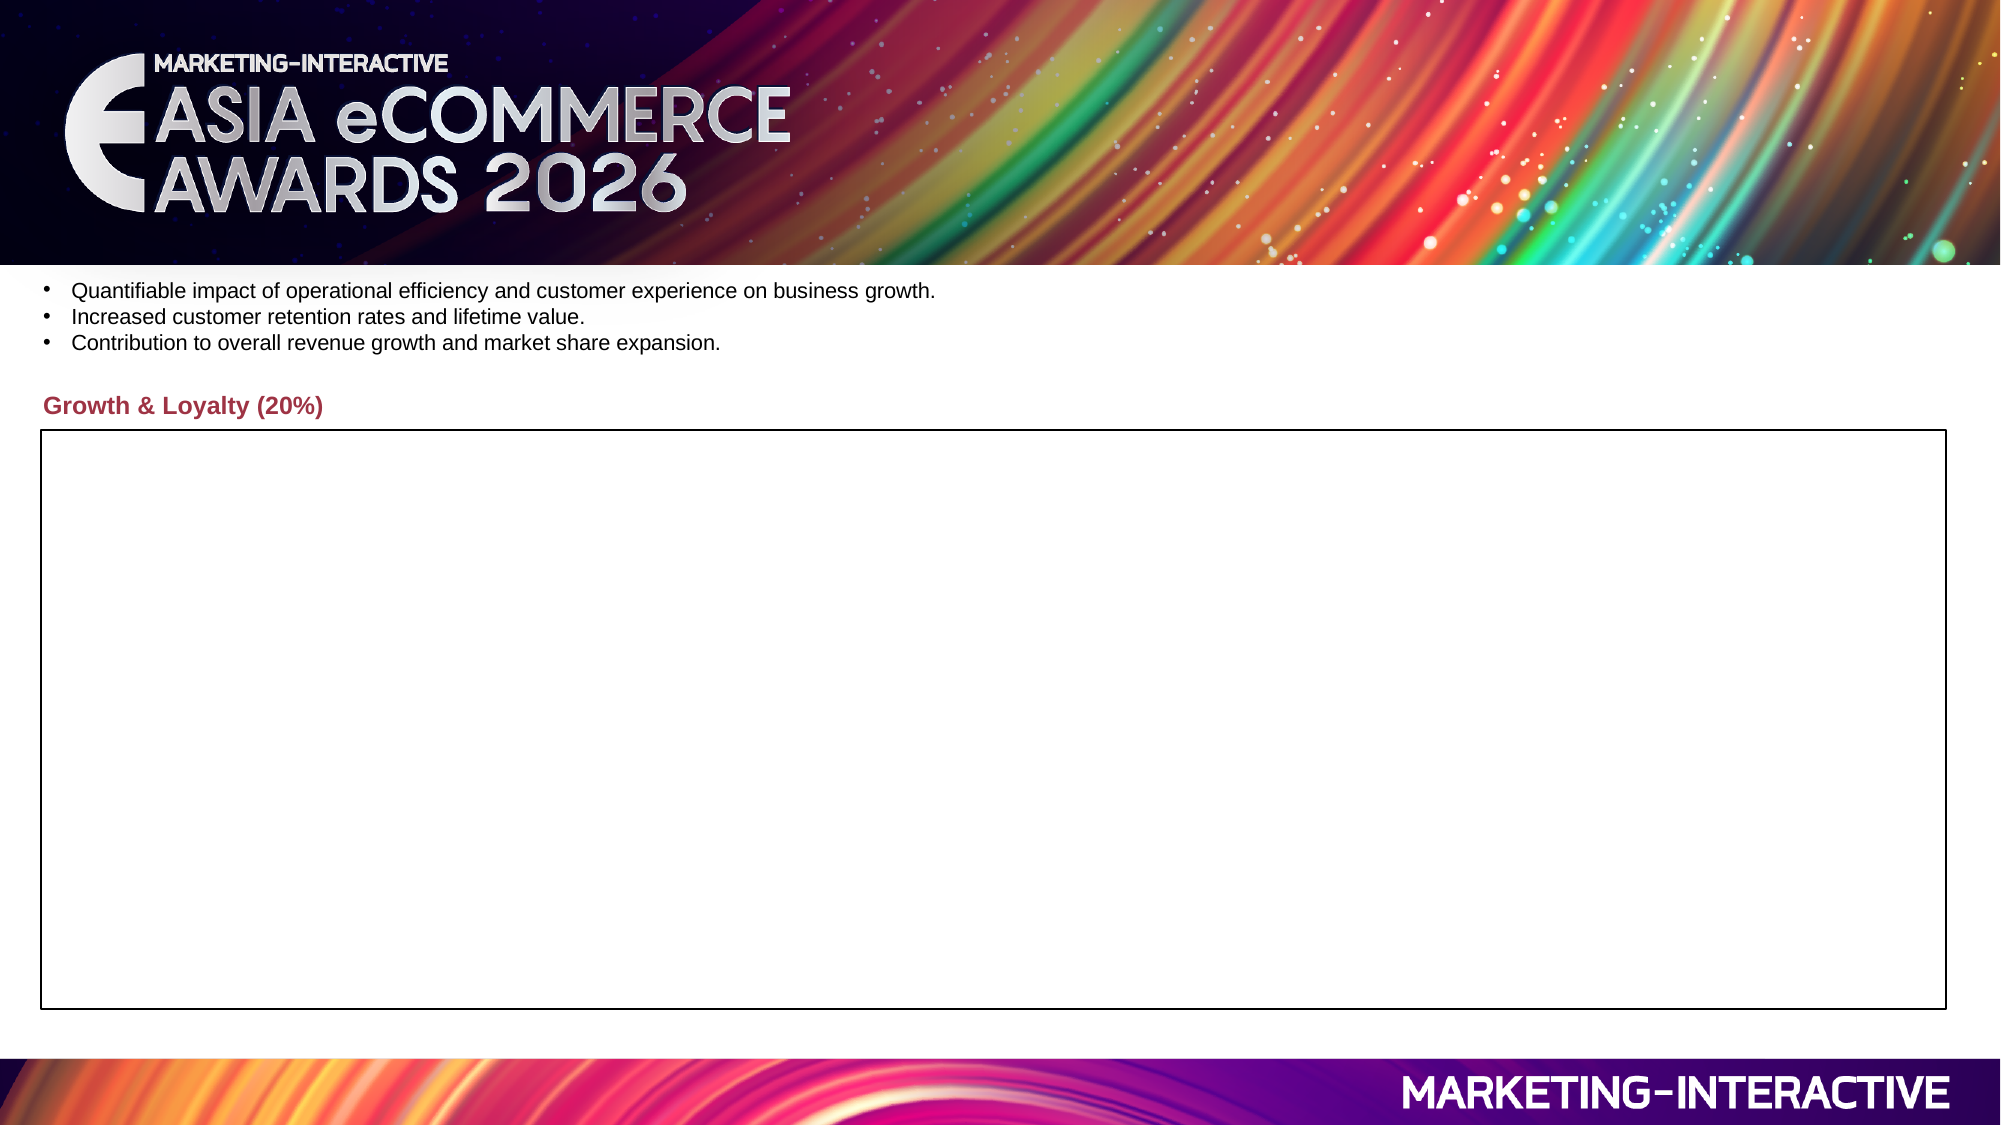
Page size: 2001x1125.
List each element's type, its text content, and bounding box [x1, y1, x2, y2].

picture [0, 0, 2001, 1125]
text_box Quantifiable impact of operational efficiency and customer experience on business growth. Increased customer retention rates and lifetime value. Contribution to overall revenue growth and market share expansion. Growth & Loyalty (20%) [28, 268, 1946, 427]
text_box [41, 429, 1946, 1010]
